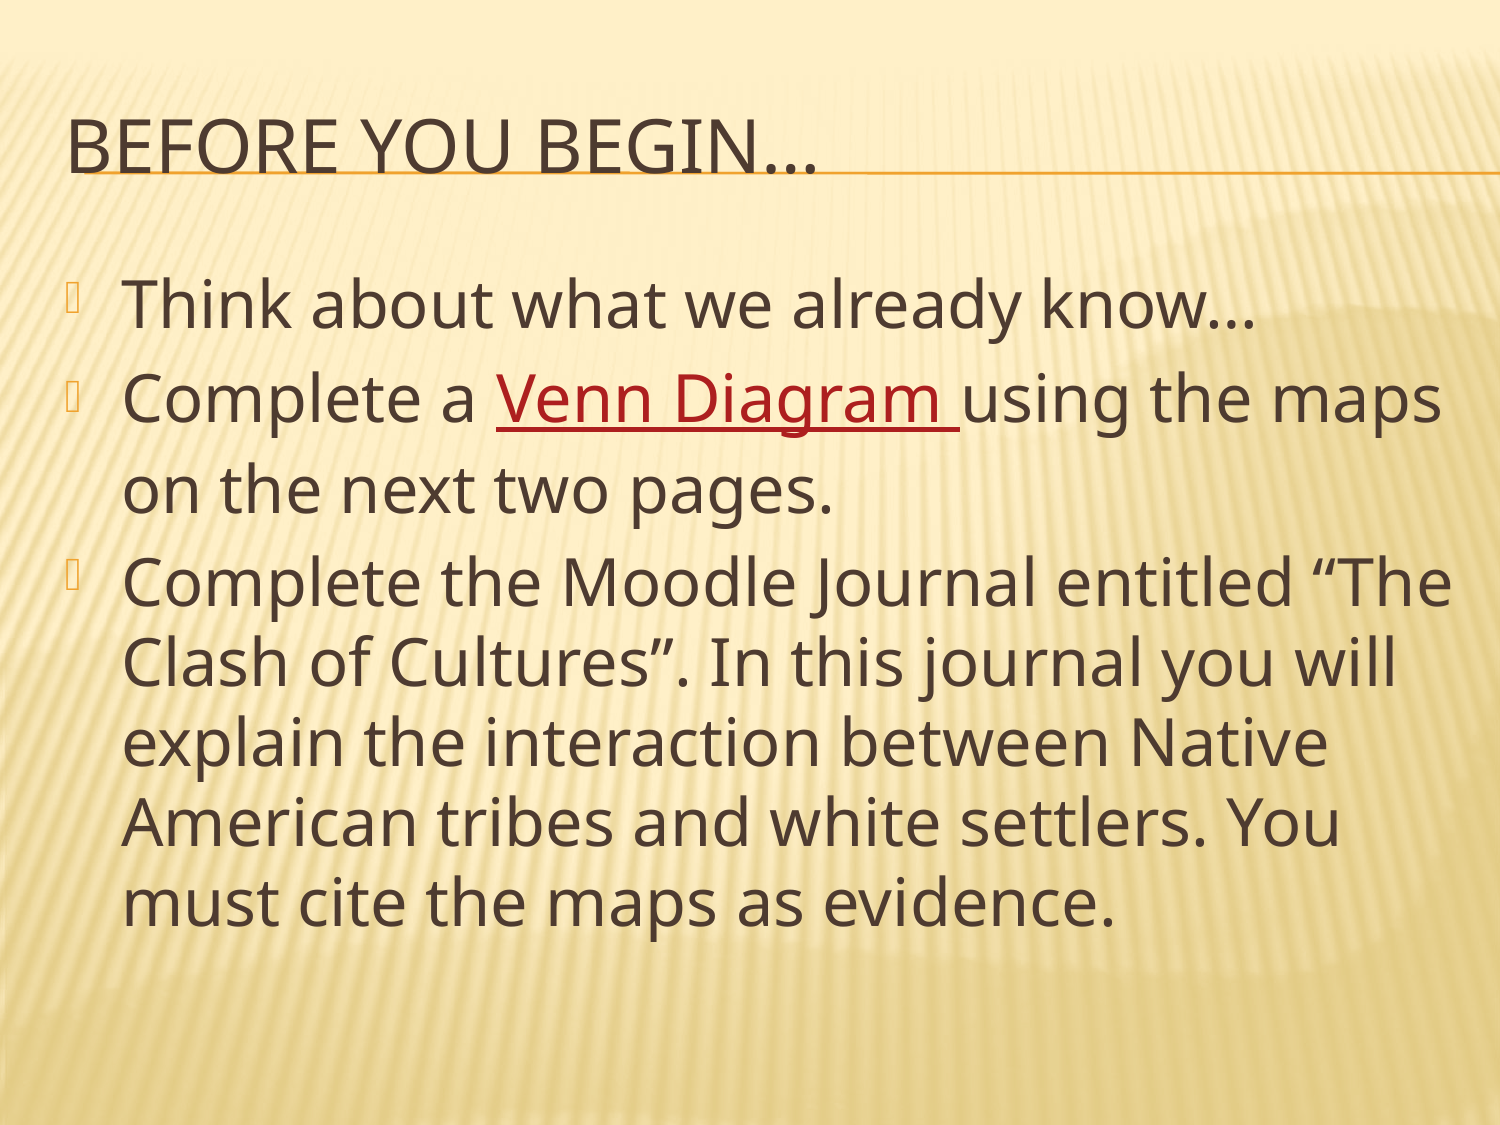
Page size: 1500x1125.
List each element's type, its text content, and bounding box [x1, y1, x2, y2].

list Think about what we already know… Complete a Venn Diagram using the maps on the next two pages. Complete the Moodle Journal entitled “The Clash of Cultures”. In this journal you will explain the interaction between Native American tribes and white settlers. You must cite the maps as evidence. [50, 254, 1475, 998]
title Before you Begin… [50, 75, 1475, 213]
